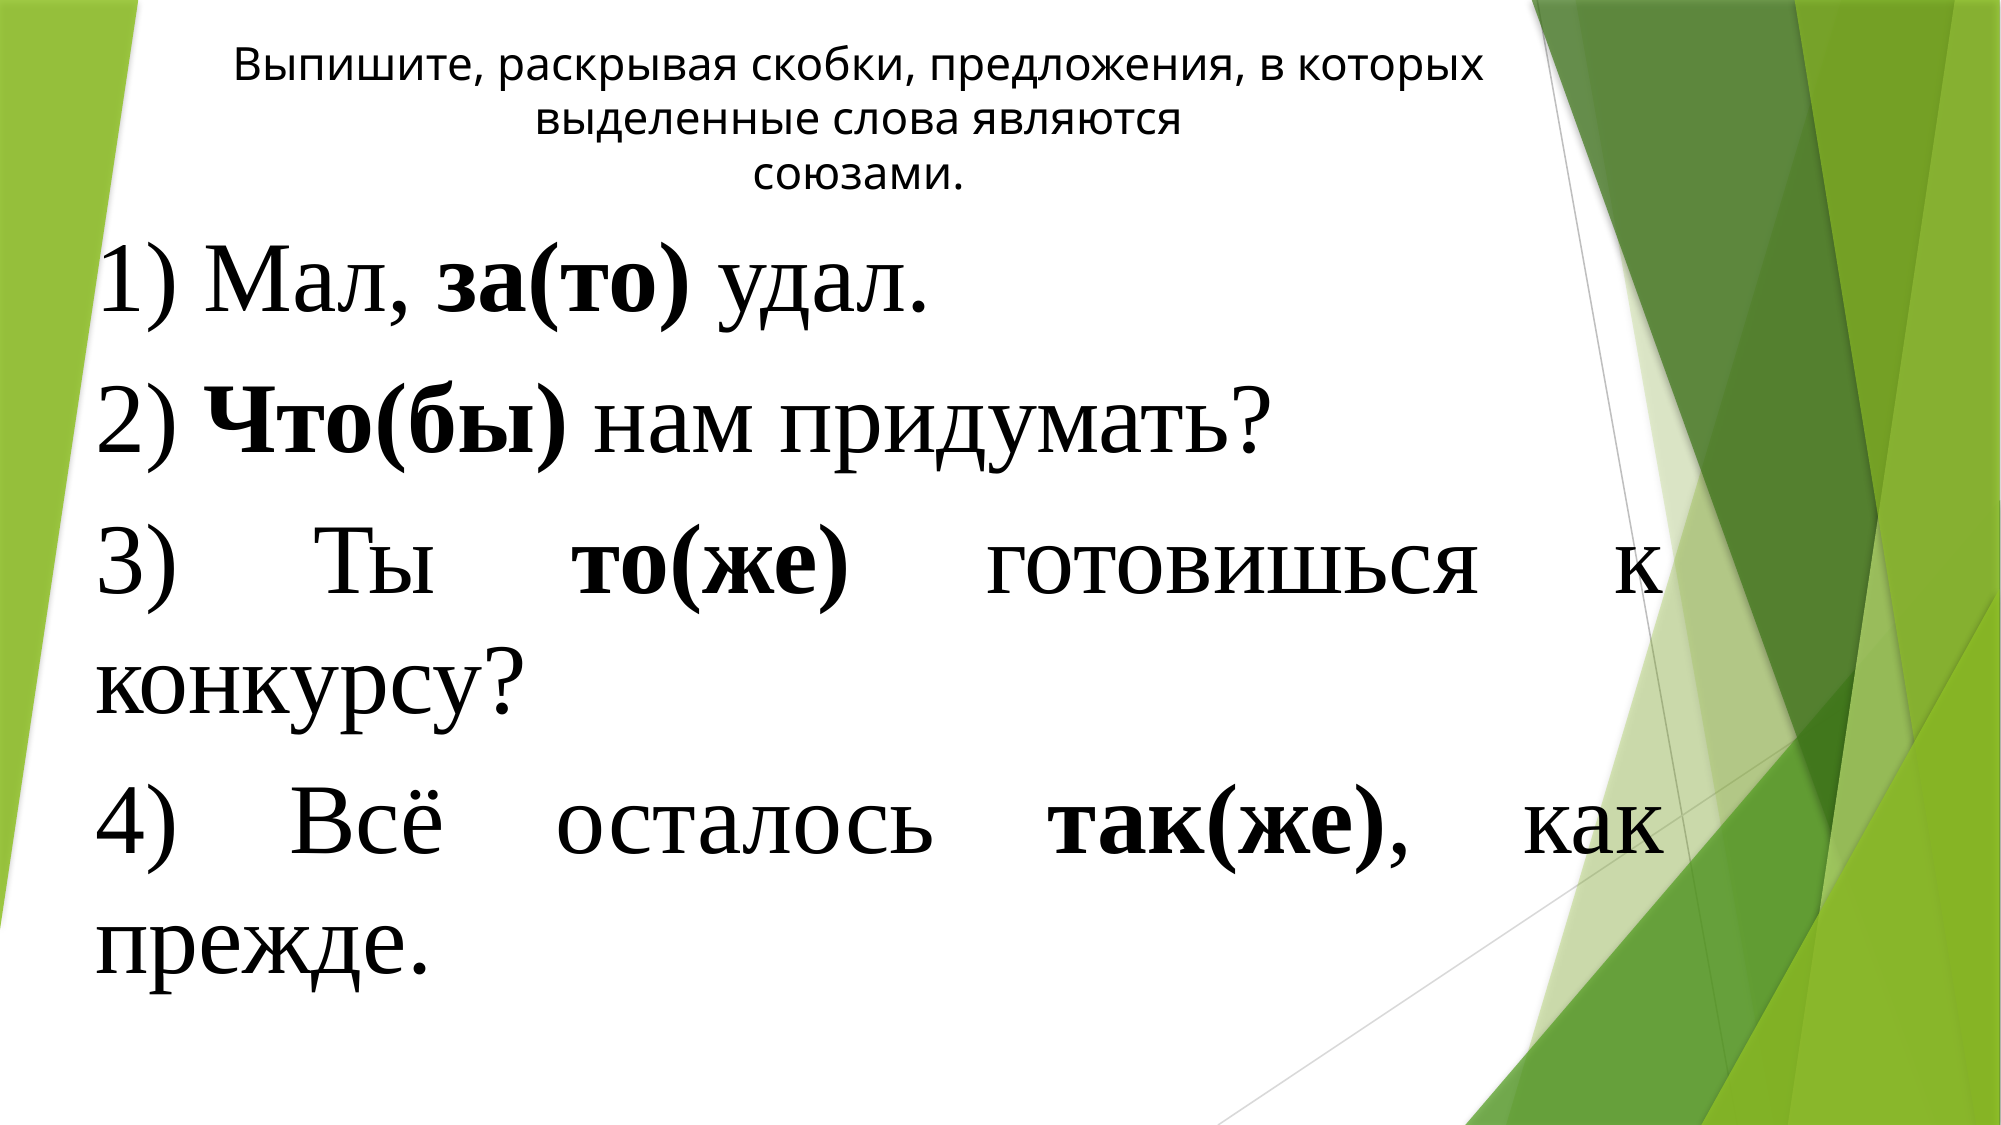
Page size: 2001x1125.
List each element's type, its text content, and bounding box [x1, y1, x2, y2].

title Выпишите, раскрывая скобки, предложения, в которых выделенные слова являются союзами. [104, 0, 1613, 204]
subtitle 1) Мал, за(то) удал. 2) Что(бы) нам придумать? 3) Ты то(же) готовишься к конкурсу? 4) Всё осталось так(же), как прежде. [80, 204, 1679, 1083]
